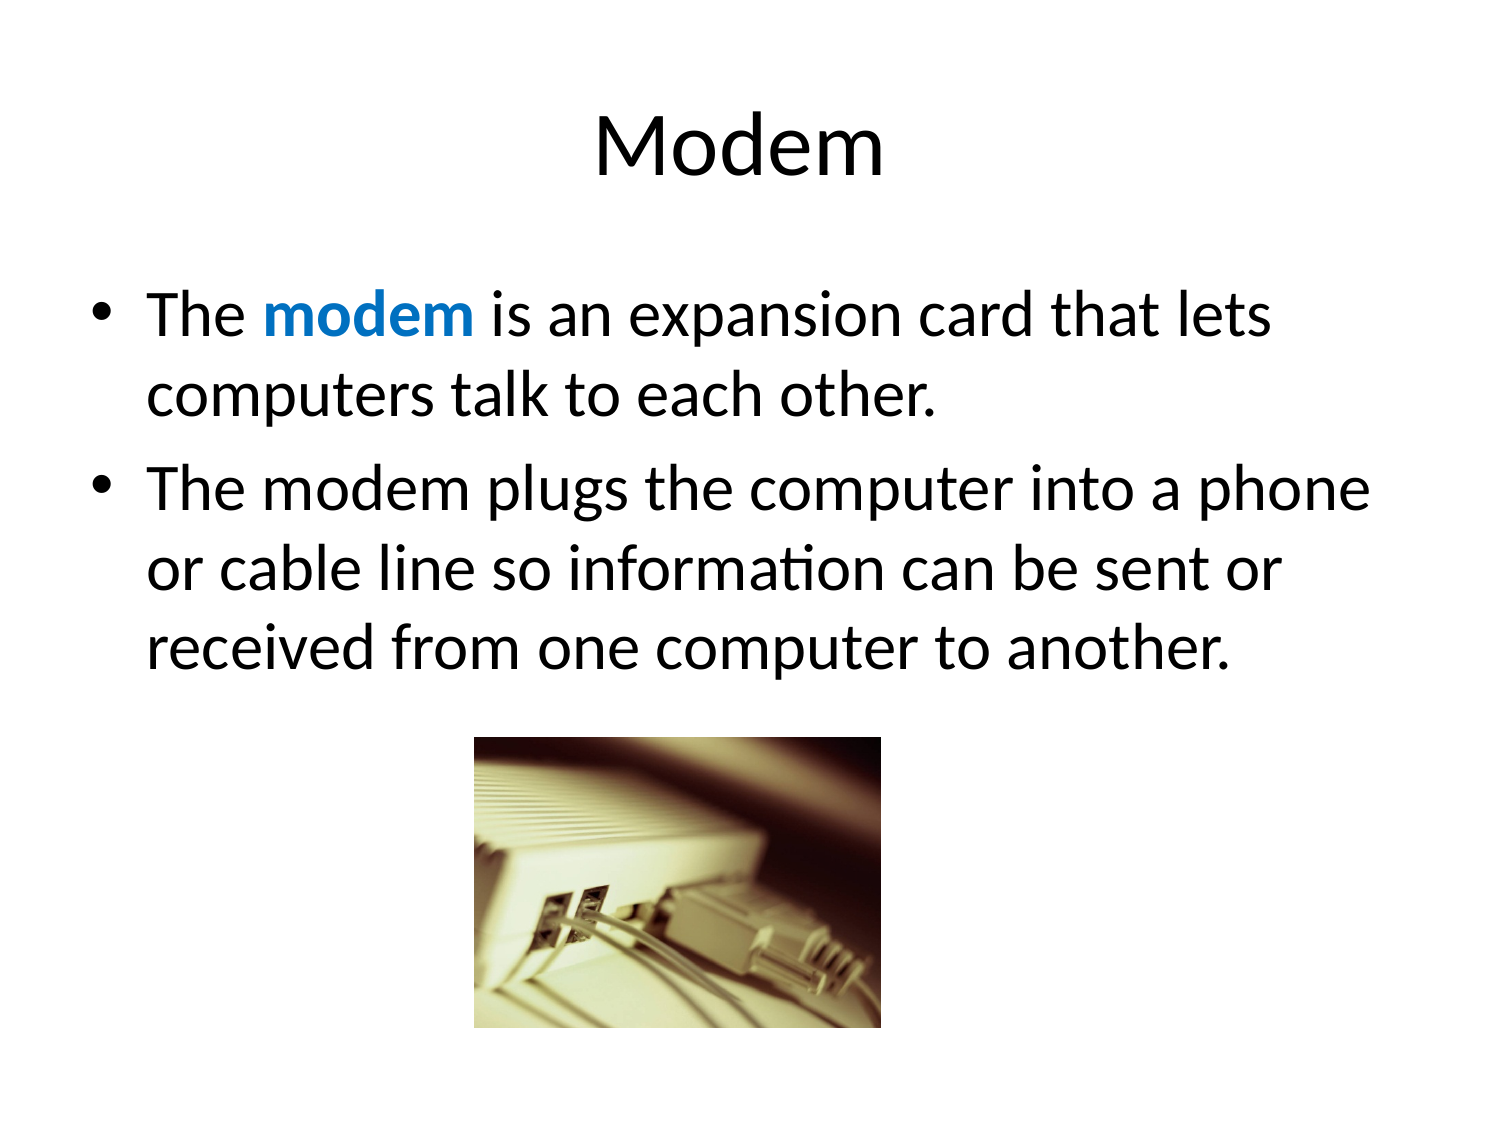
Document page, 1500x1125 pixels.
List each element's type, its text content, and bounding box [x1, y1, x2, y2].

list The modem is an expansion card that lets computers talk to each other. The modem plugs the computer into a phone or cable line so information can be sent or received from one computer to another. [75, 262, 1425, 1005]
title Modem [75, 45, 1425, 233]
picture [474, 737, 881, 1028]
